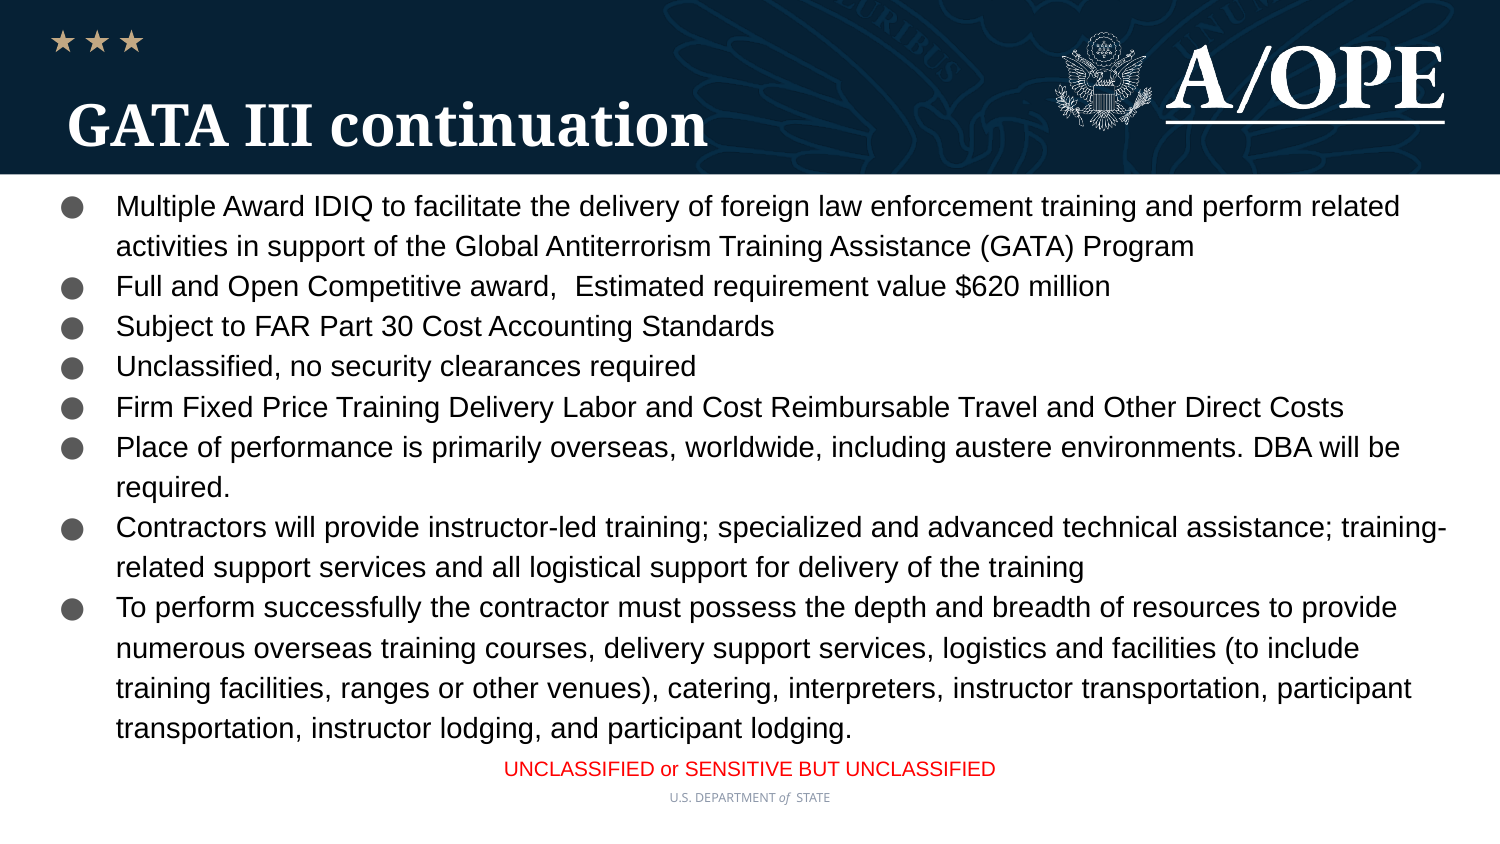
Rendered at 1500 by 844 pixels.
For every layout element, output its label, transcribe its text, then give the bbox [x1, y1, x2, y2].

list Multiple Award IDIQ to facilitate the delivery of foreign law enforcement training and perform related activities in support of the Global Antiterrorism Training Assistance (GATA) Program Full and Open Competitive award, Estimated requirement value $620 million Subject to FAR Part 30 Cost Accounting Standards Unclassified, no security clearances required Firm Fixed Price Training Delivery Labor and Cost Reimbursable Travel and Other Direct Costs Place of performance is primarily overseas, worldwide, including austere environments. DBA will be required. Contractors will provide instructor-led training; specialized and advanced technical assistance; training-related support services and all logistical support for delivery of the training To perform successfully the contractor must possess the depth and breadth of resources to provide numerous overseas training courses, delivery support services, logistics and facilities (to include training facilities, ranges or other venues), catering, interpreters, instructor transportation, participant transportation, instructor lodging, and participant lodging. [25, 166, 1482, 826]
picture [587, 0, 1500, 174]
text_box UNCLASSIFIED or SENSITIVE BUT UNCLASSIFIED [489, 747, 1011, 788]
title GATA III continuation [51, 72, 1449, 166]
